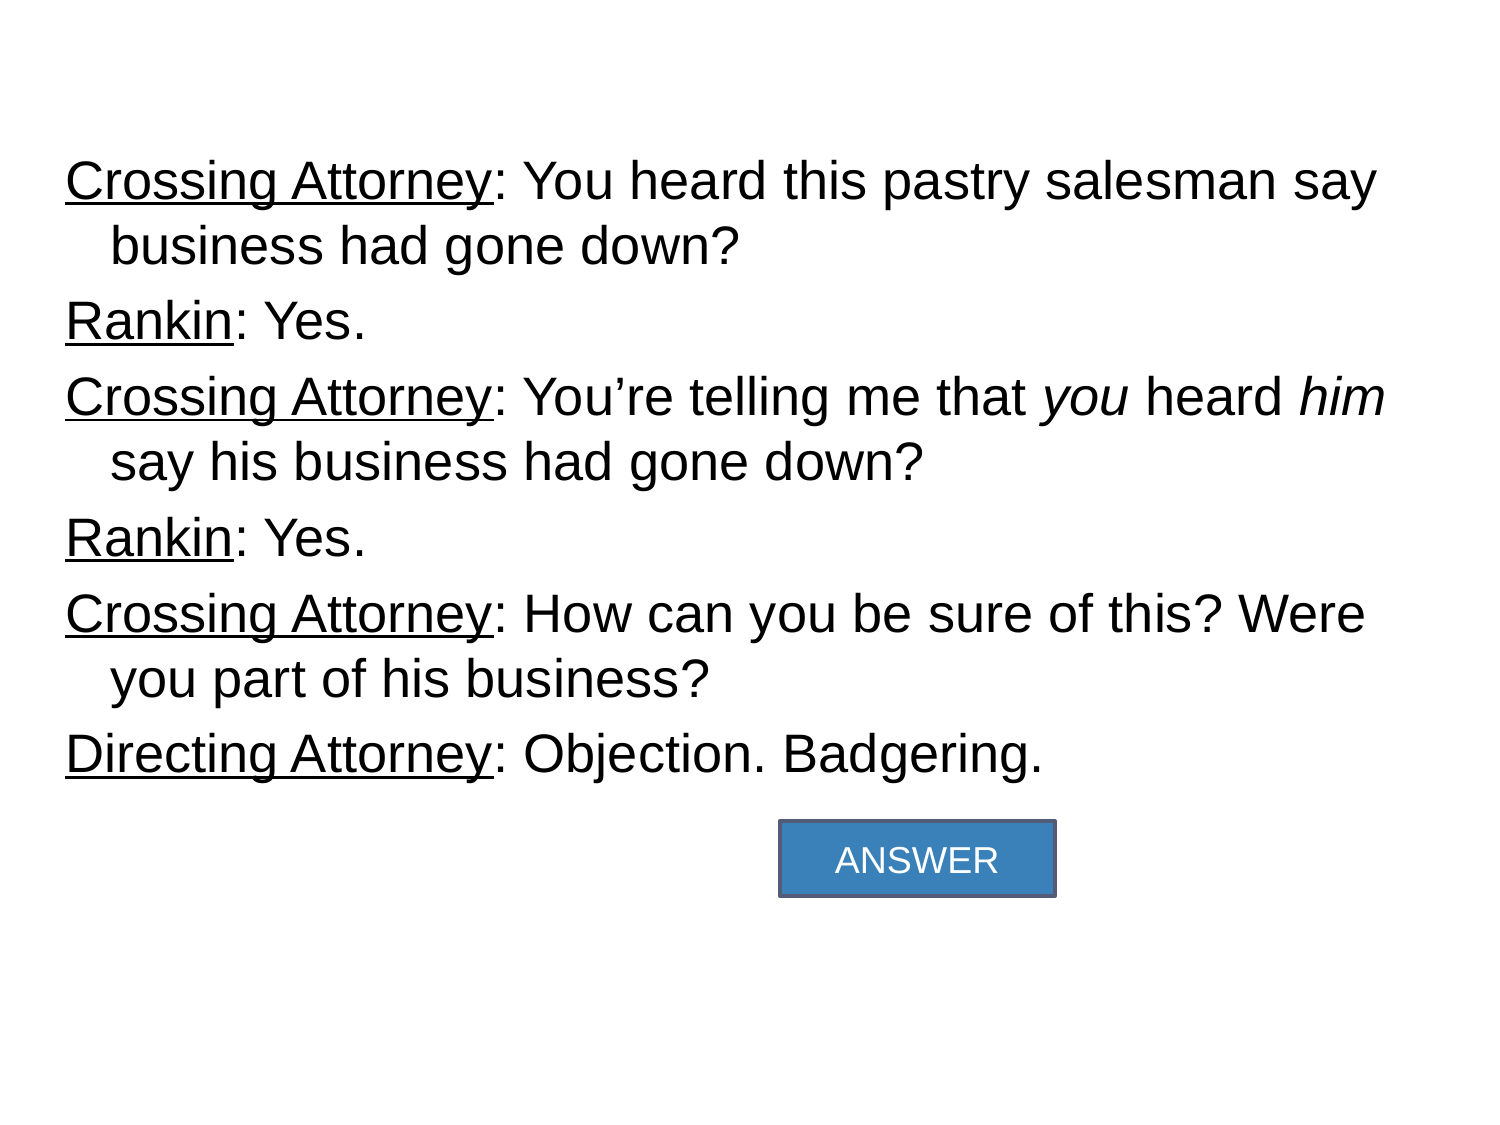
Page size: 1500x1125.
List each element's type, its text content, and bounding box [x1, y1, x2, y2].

list Crossing Attorney: You heard this pastry salesman say business had gone down? Rankin: Yes. Crossing Attorney: You’re telling me that you heard him say his business had gone down? Rankin: Yes. Crossing Attorney: How can you be sure of this? Were you part of his business? Directing Attorney: Objection. Badgering. [50, 137, 1425, 1038]
text_box ANSWER [779, 820, 1055, 896]
